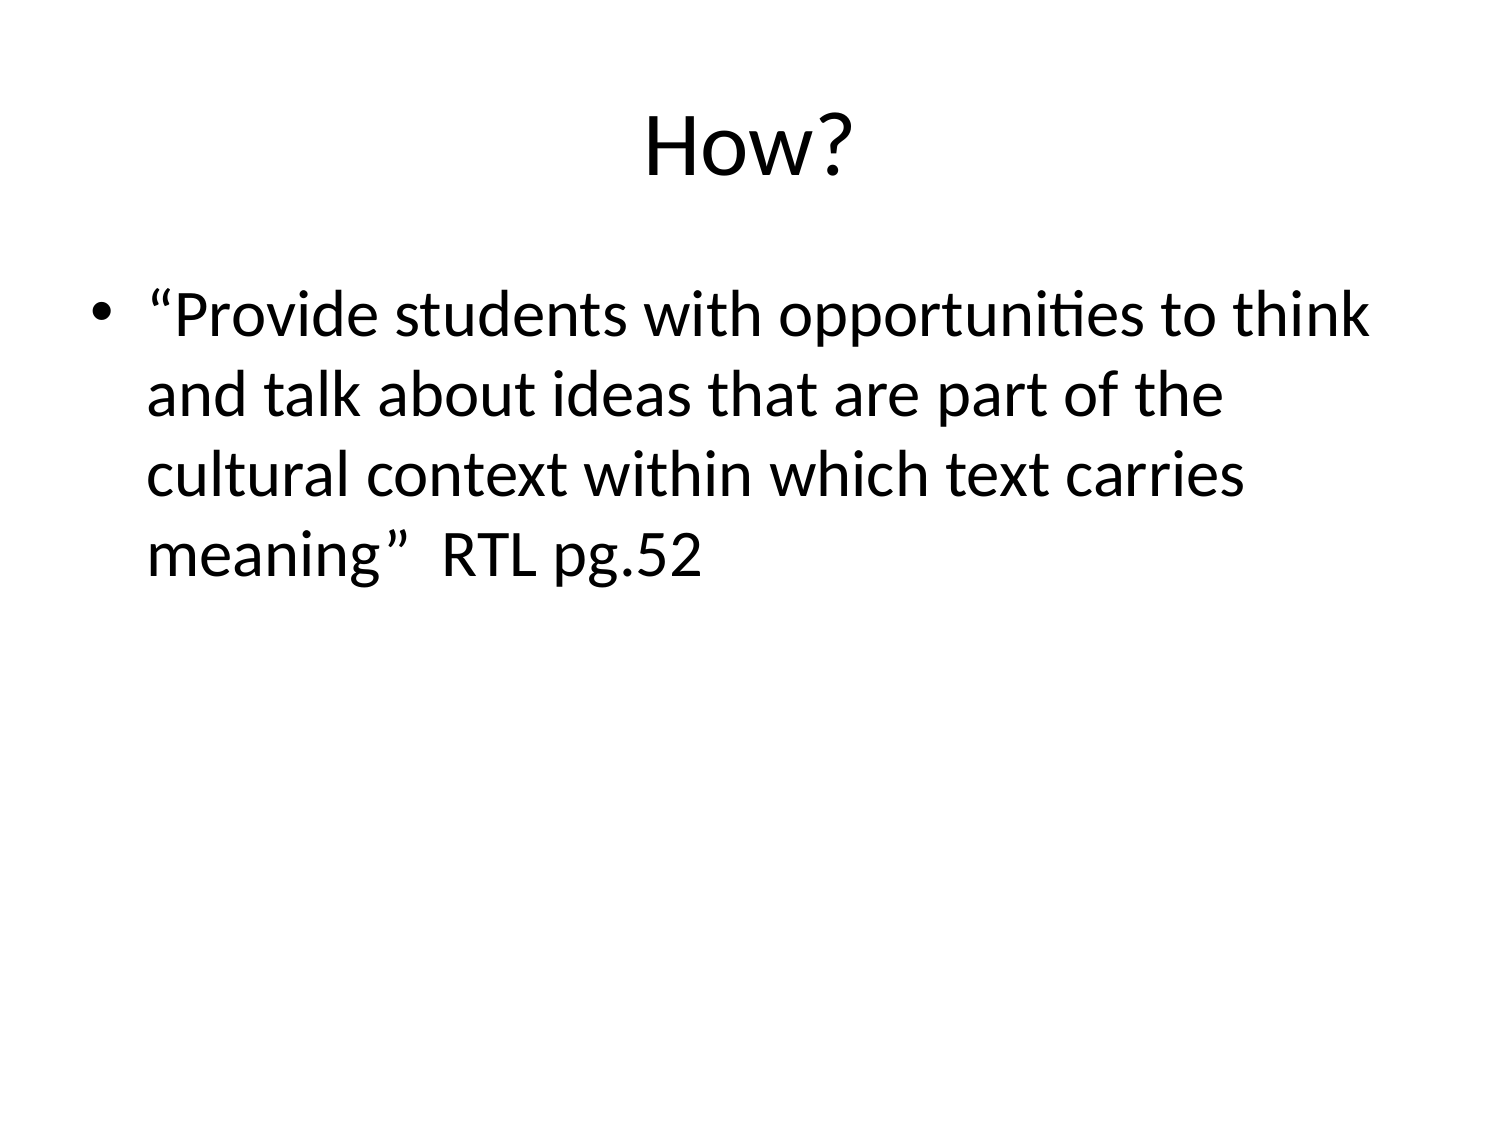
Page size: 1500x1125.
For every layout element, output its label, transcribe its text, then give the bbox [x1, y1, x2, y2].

list “Provide students with opportunities to think and talk about ideas that are part of the cultural context within which text carries meaning” RTL pg.52 [75, 262, 1425, 1005]
title How? [75, 45, 1425, 233]
